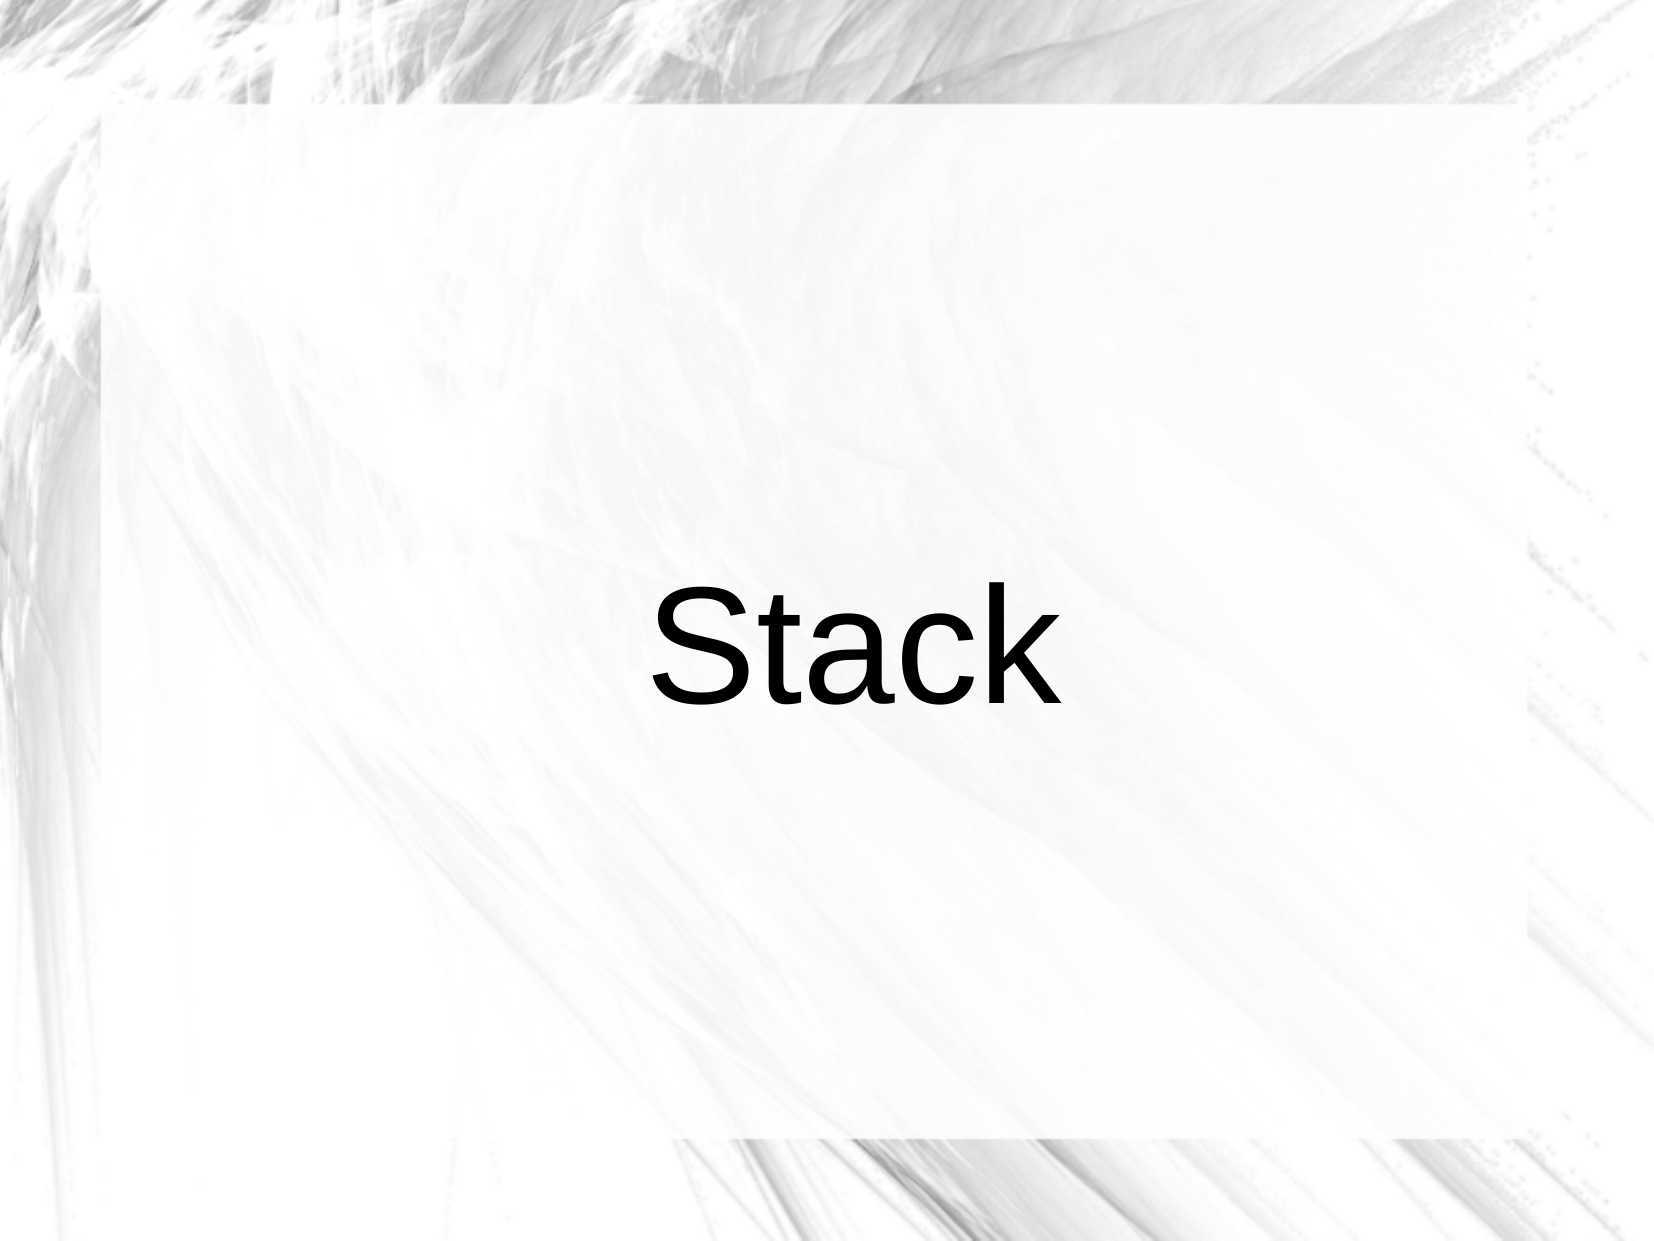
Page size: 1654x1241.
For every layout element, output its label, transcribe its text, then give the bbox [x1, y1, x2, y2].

list Stack [118, 319, 1571, 1109]
picture [0, 0, 1654, 1241]
